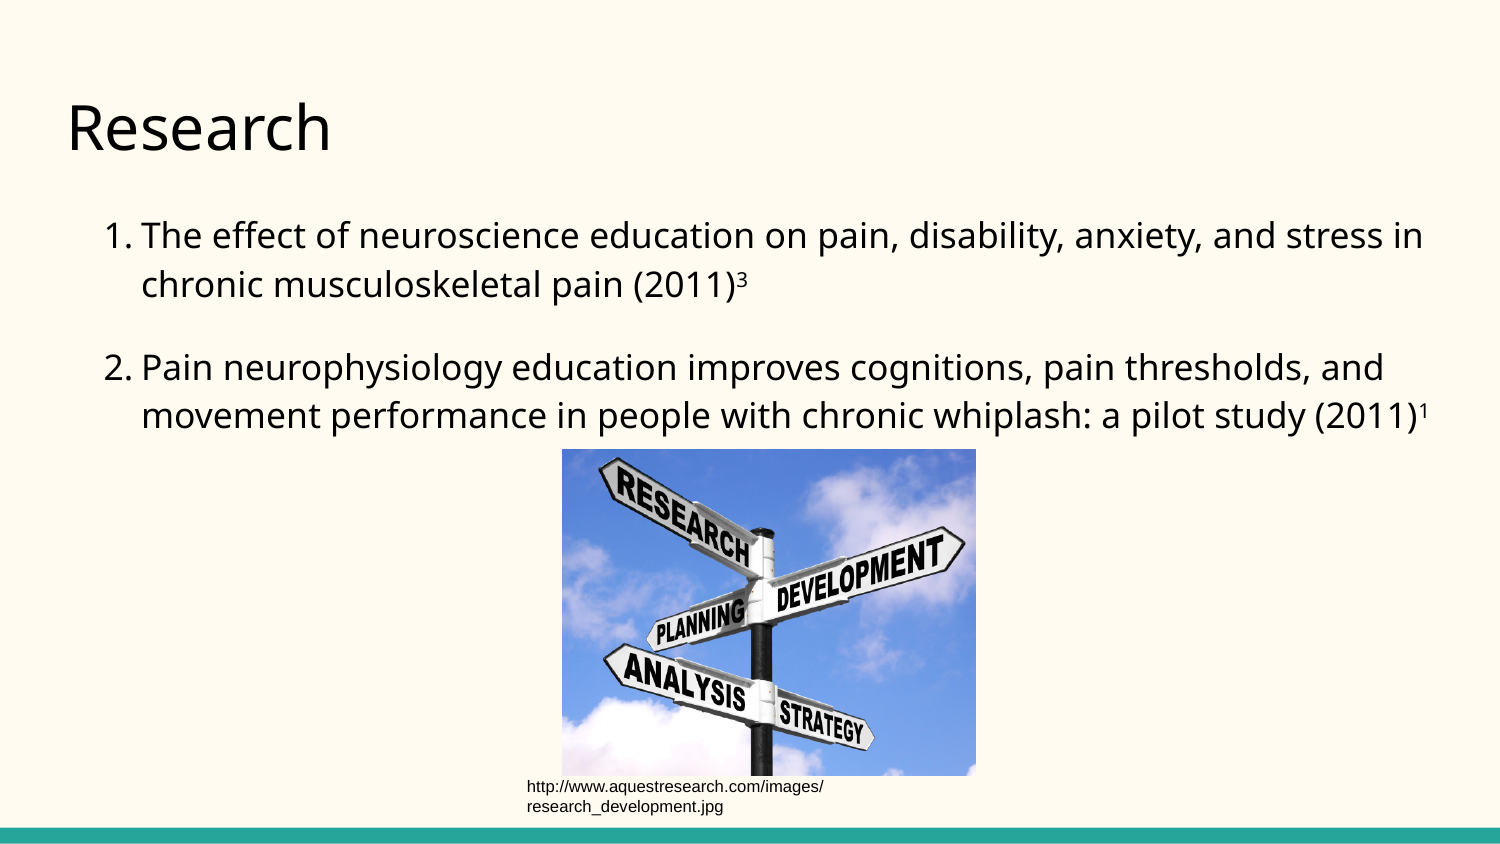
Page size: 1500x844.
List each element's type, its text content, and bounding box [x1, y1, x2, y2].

picture [561, 449, 976, 776]
list The effect of neuroscience education on pain, disability, anxiety, and stress in chronic musculoskeletal pain (2011)3 Pain neurophysiology education improves cognitions, pain thresholds, and movement performance in people with chronic whiplash: a pilot study (2011)1 [51, 192, 1449, 750]
title Research [51, 72, 1449, 174]
text_box http://www.aquestresearch.com/images/research_development.jpg [511, 754, 1004, 837]
